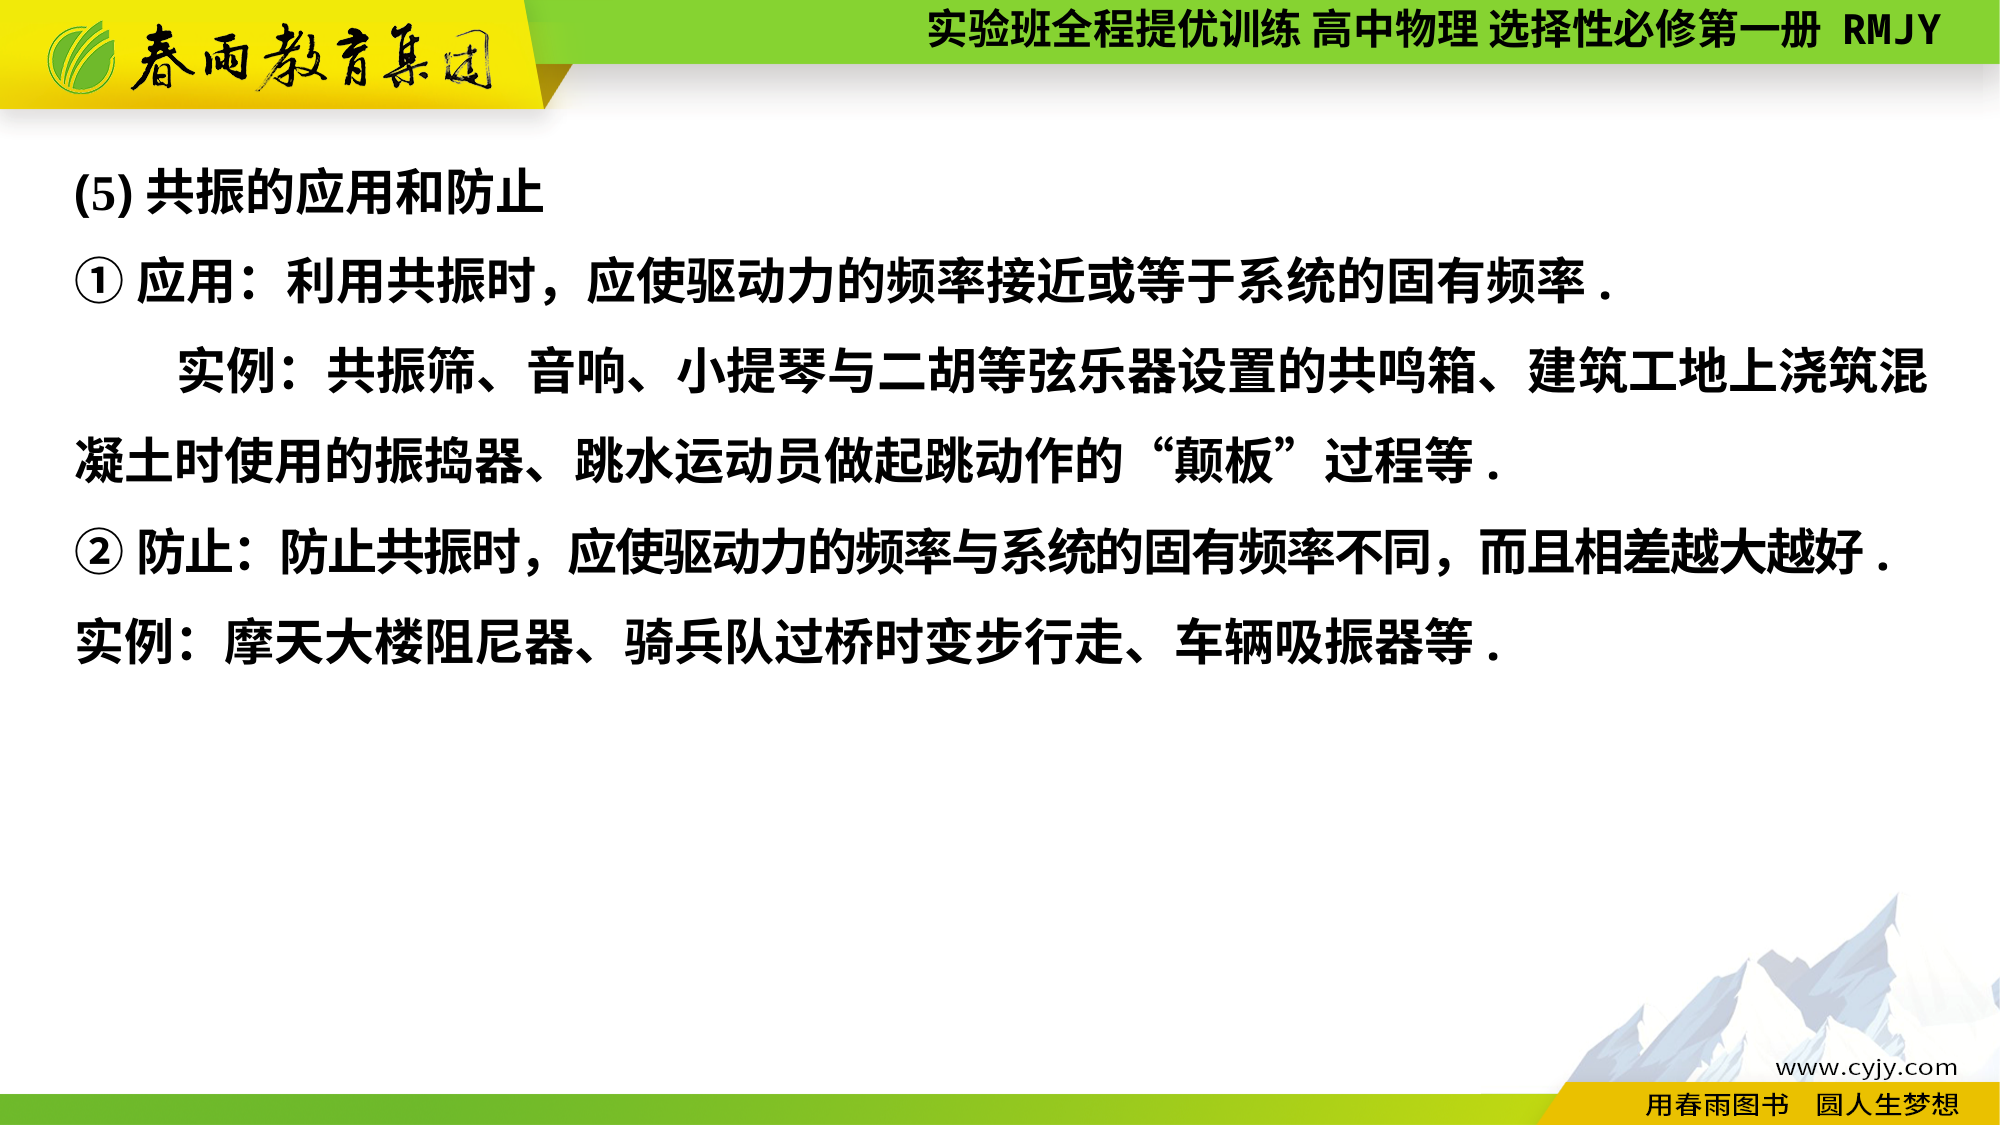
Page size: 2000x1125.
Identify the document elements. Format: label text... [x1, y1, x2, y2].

picture [0, 0, 2000, 1125]
list (5)共振的应用和防止 ①应用：利用共振时，应使驱动力的频率接近或等于系统的固有频率. 实例：共振筛、音响、小提琴与二胡等弦乐器设置的共鸣箱、建筑工地上浇筑混凝土时使用的振捣器、跳水运动员做起跳动作的“颠板”过程等. ②防止：防止共振时，应使驱动力的频率与系统的固有频率不同，而且相差越大越好. 实例：摩天大楼阻尼器、骑兵队过桥时变步行走、车辆吸振器等. [59, 122, 1944, 683]
